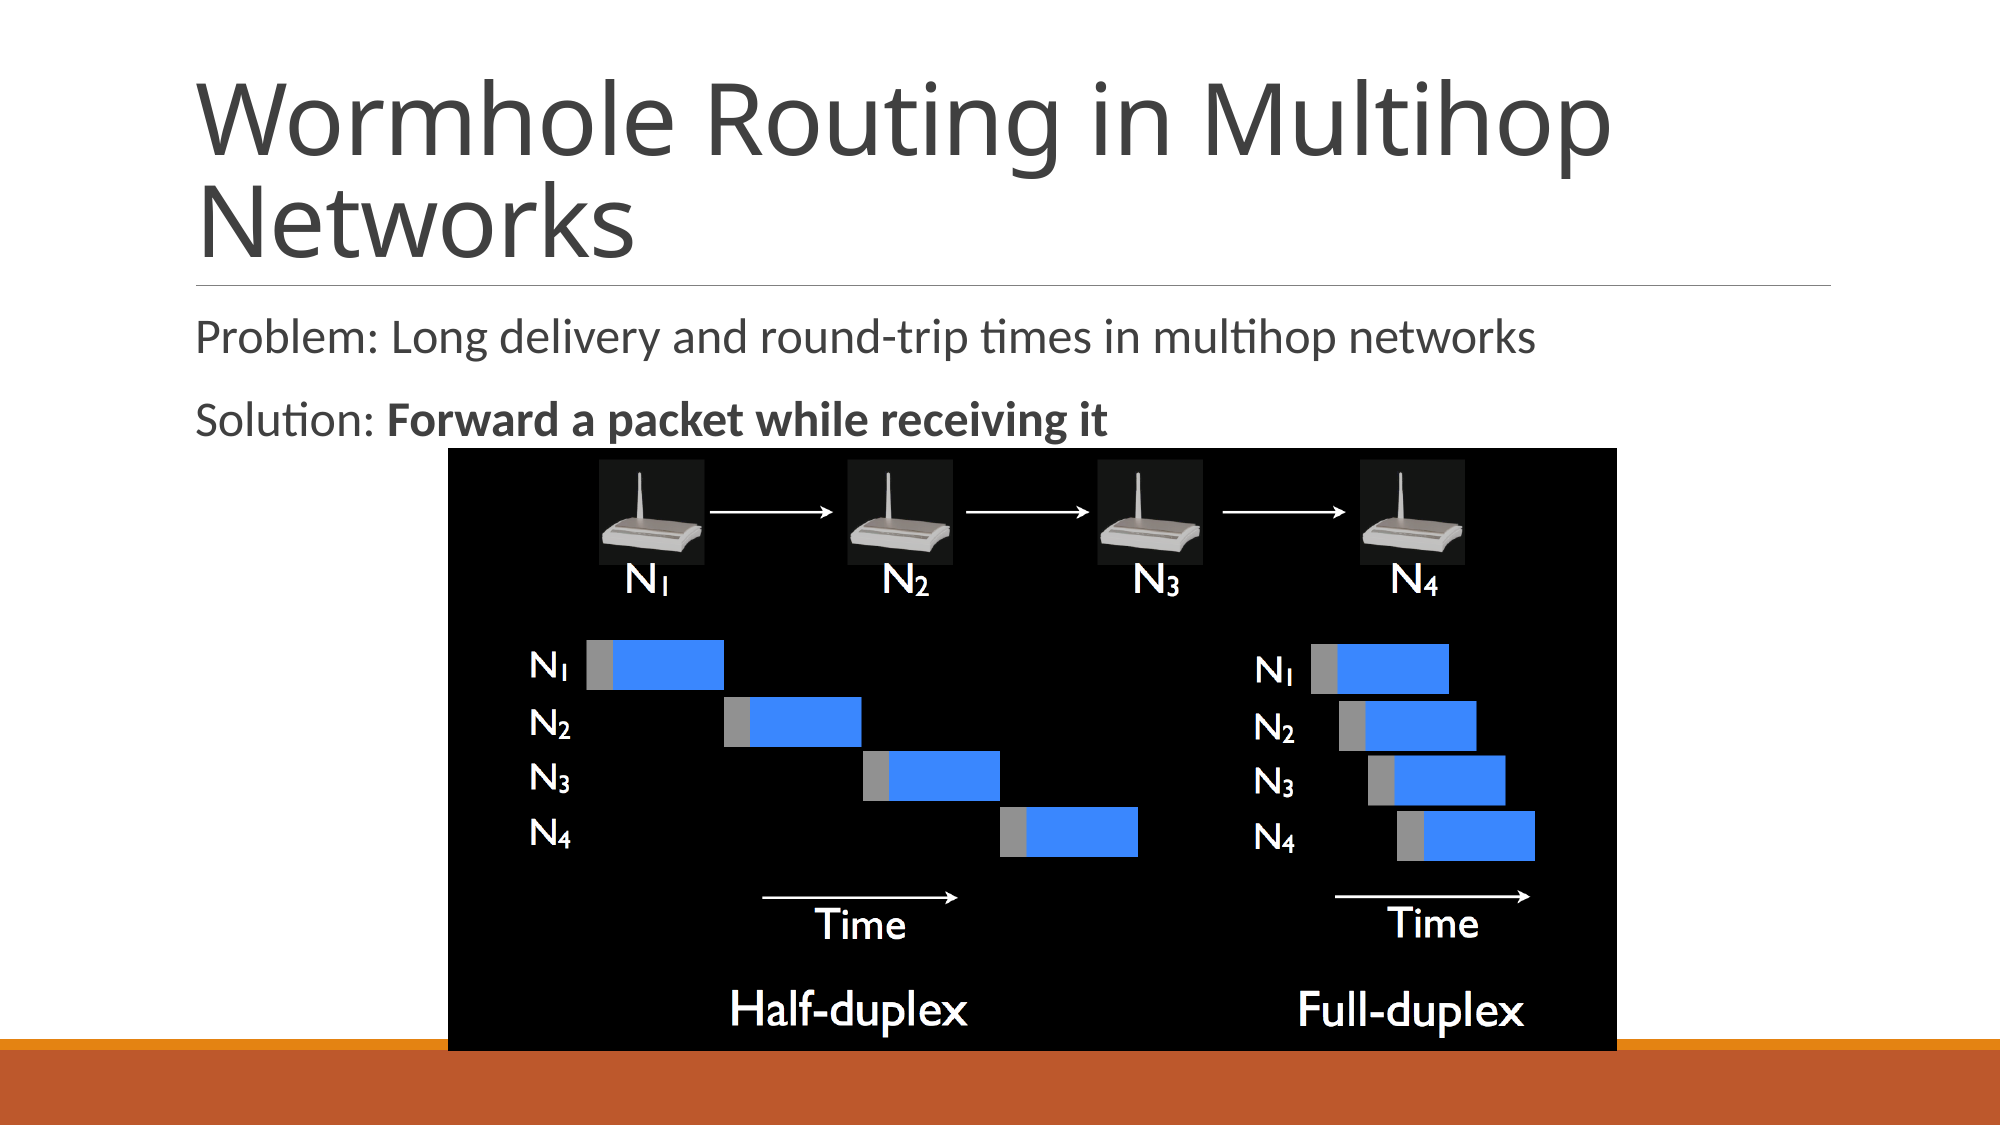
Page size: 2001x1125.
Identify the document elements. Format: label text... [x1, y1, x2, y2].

list Problem: Long delivery and round-trip times in multihop networks Solution: Forward a packet while receiving it [180, 302, 1830, 963]
picture [447, 447, 1618, 1052]
title Wormhole Routing in Multihop Networks [180, 47, 1830, 285]
